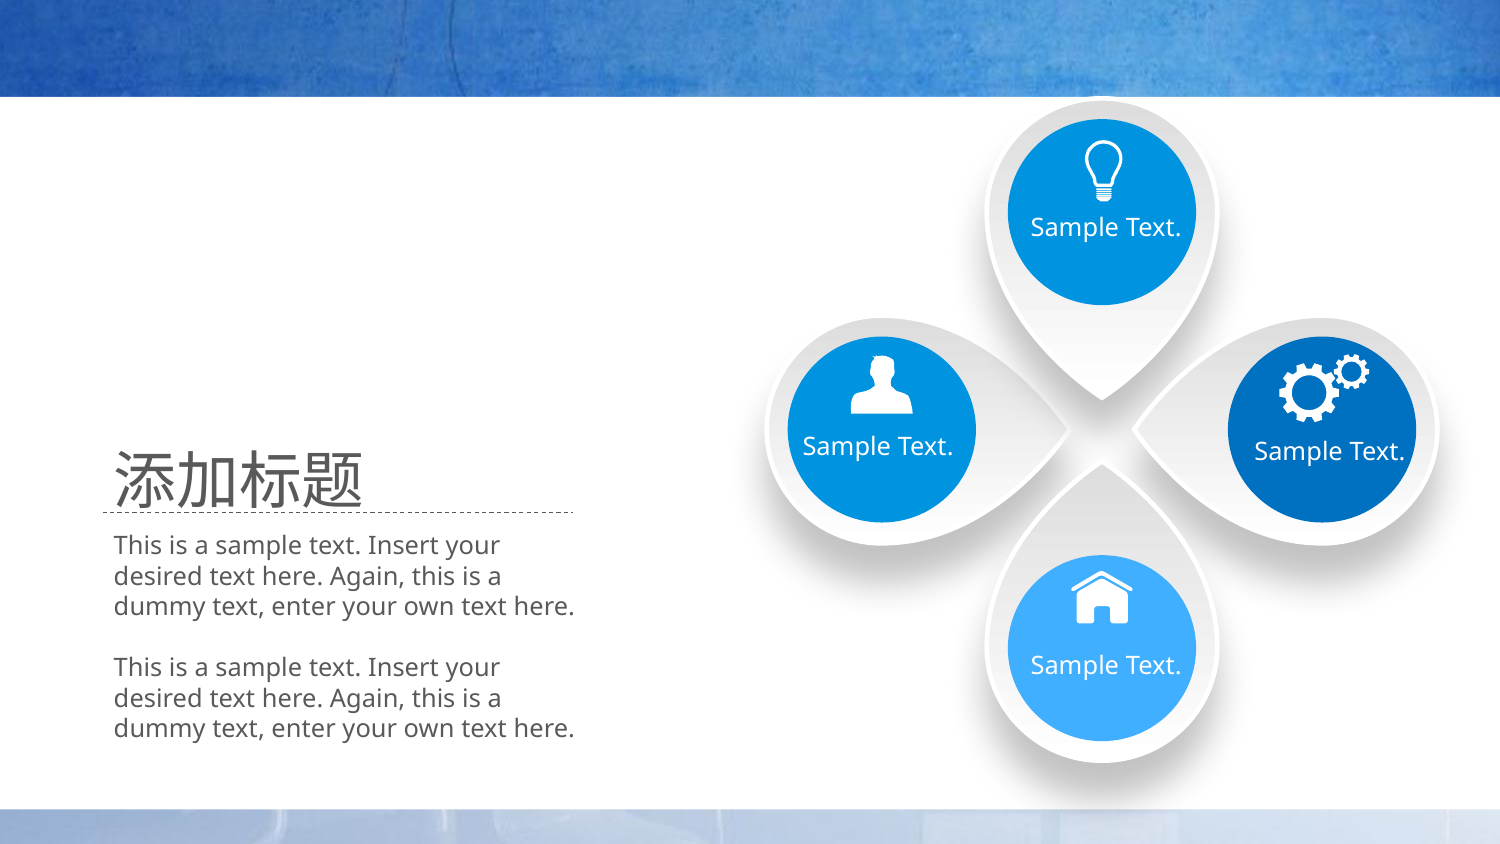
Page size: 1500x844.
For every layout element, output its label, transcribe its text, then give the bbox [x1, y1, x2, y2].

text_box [986, 461, 1218, 761]
text_box 添加标题 [102, 434, 609, 522]
text_box This is a sample text. Insert your desired text here. Again, this is a dummy text, enter your own text here. This is a sample text. Insert your desired text here. Again, this is a dummy text, enter your own text here. [102, 523, 606, 749]
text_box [986, 98, 1218, 398]
picture [0, 810, 1500, 844]
picture [0, 0, 1500, 96]
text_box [1134, 315, 1438, 544]
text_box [766, 315, 1070, 544]
